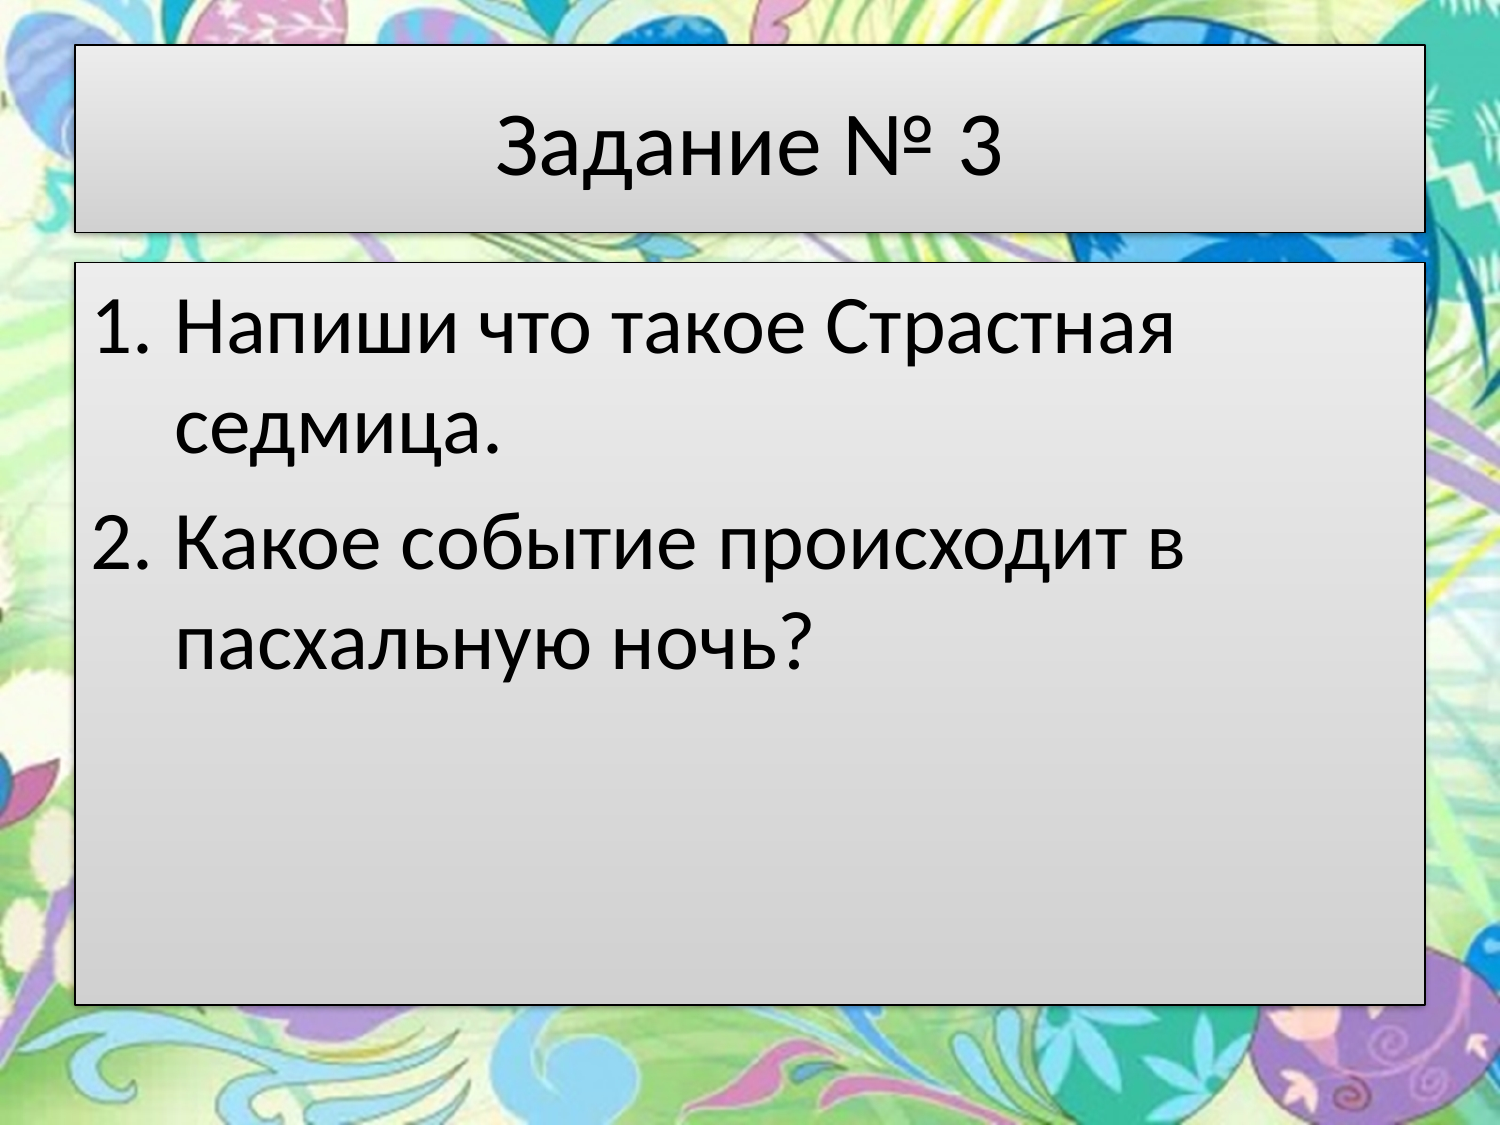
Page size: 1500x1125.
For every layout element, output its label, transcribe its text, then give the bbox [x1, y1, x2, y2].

list Напиши что такое Страстная седмица. Какое событие происходит в пасхальную ночь? [74, 262, 1426, 1006]
title Задание № 3 [74, 44, 1426, 233]
picture [0, 0, 1500, 1125]
